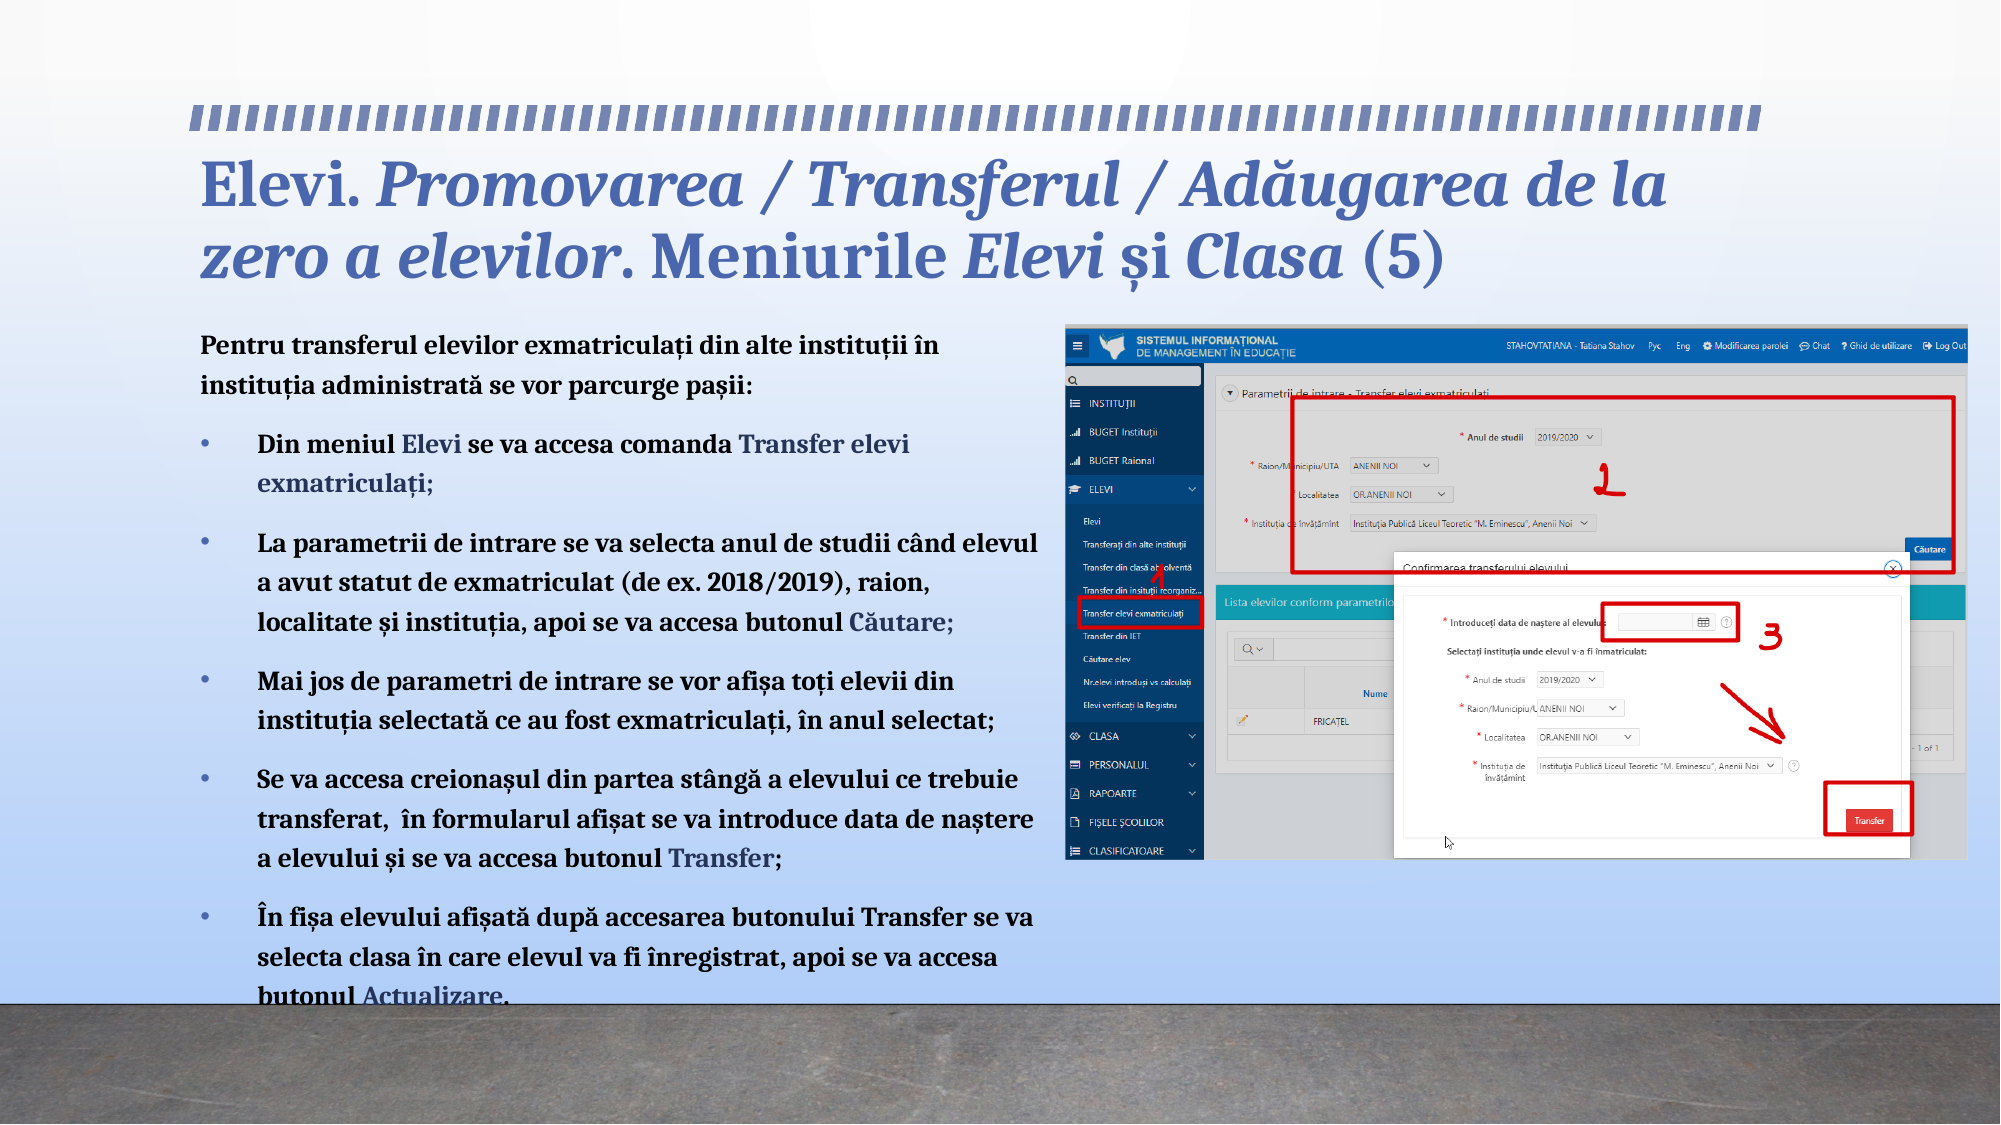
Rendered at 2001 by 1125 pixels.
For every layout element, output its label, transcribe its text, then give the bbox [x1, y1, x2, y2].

picture [0, 1004, 2000, 1124]
title Elevi. Promovarea / Transferul / Adăugarea de la zero a elevilor. Meniurile Elevi și Clasa (5) [185, 141, 1761, 314]
list Pentru transferul elevilor exmatriculați din alte instituții în instituția administrată se vor parcurge pașii: Din meniul Elevi se va accesa comanda Transfer elevi exmatriculați; La parametrii de intrare se va selecta anul de studii când elevul a avut statut de exmatriculat (de ex. 2018/2019), raion, localitate și instituția, apoi se va accesa butonul Căutare; Mai jos de parametri de intrare se vor afișa toți elevii din instituția selectată ce au fost exmatriculați, în anul selectat; Se va accesa creionașul din partea stângă a elevului ce trebuie transferat, în formularul afișat se va introduce data de naștere a elevului și se va accesa butonul Transfer; În fișa elevului afișată după accesarea butonului Transfer se va selecta clasa în care elevul va fi înregistrat, apoi se va accesa butonul Actualizare. [185, 313, 1066, 1027]
picture [1065, 324, 1969, 860]
